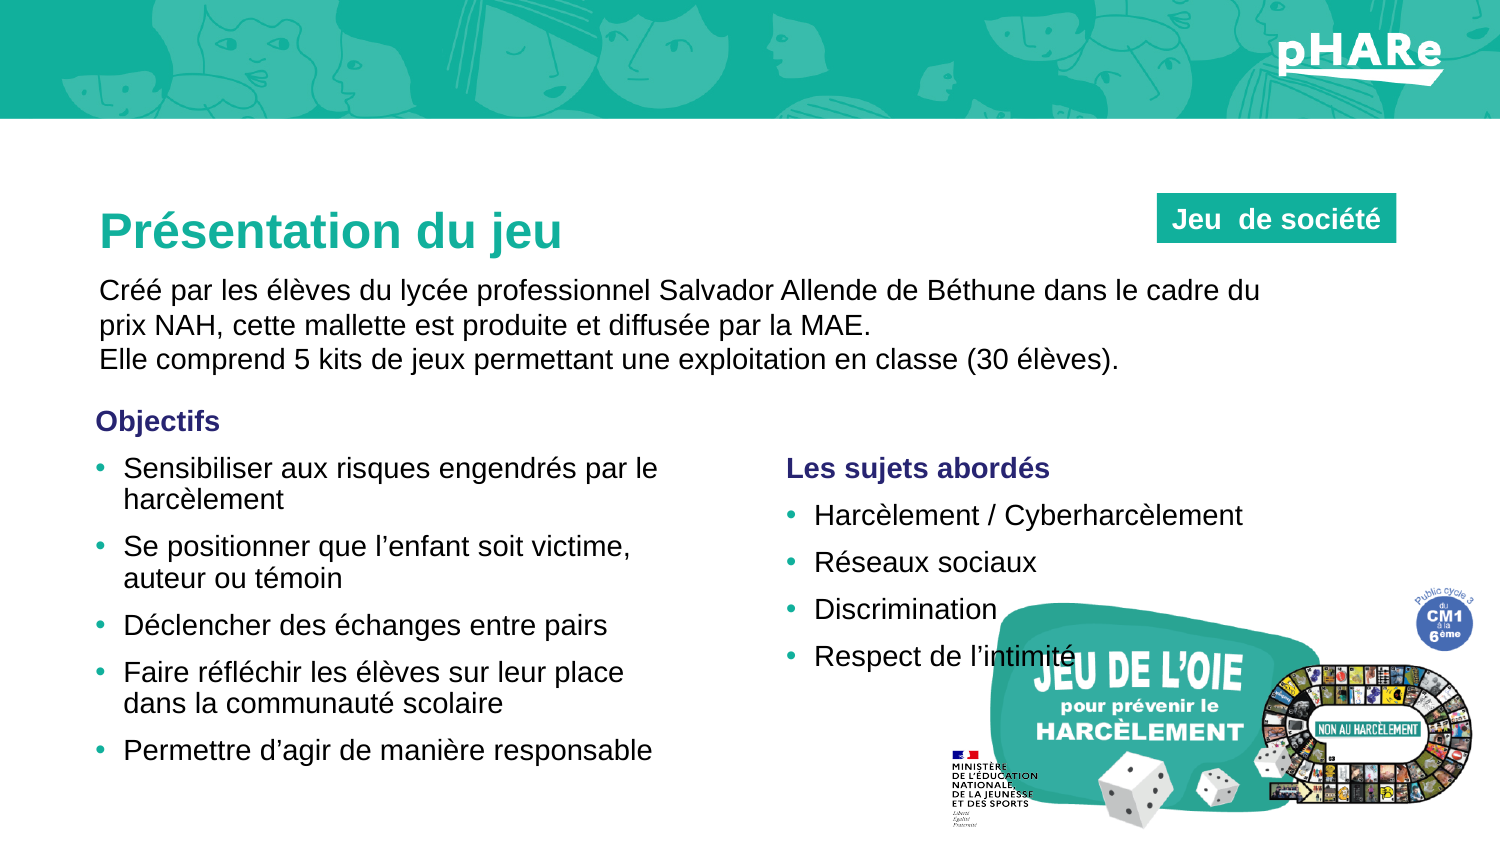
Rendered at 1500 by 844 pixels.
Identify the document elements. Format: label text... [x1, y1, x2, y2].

subtitle Titre de la partie sur deux ou trois lignes [448, 315, 1399, 528]
text_box Objectifs Sensibiliser aux risques engendrés par le harcèlement Se positionner que l’enfant soit victime, auteur ou témoin Déclencher des échanges entre pairs Faire réfléchir les élèves sur leur place dans la communauté scolaire Permettre d’agir de manière responsable Les sujets abordés Harcèlement / Cyberharcèlement Réseaux sociaux Discrimination Respect de l’intimité [80, 398, 1374, 739]
text_box Créé par les élèves du lycée professionnel Salvador Allende de Béthune dans le cadre du prix NAH, cette mallette est produite et diffusée par la MAE. Elle comprend 5 kits de jeux permettant une exploitation en classe (30 élèves). [84, 263, 1285, 384]
text_box Présentation du jeu [84, 173, 1467, 292]
picture [0, 0, 1500, 119]
text_box Jeu de société [1156, 193, 1397, 243]
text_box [943, 579, 1500, 835]
